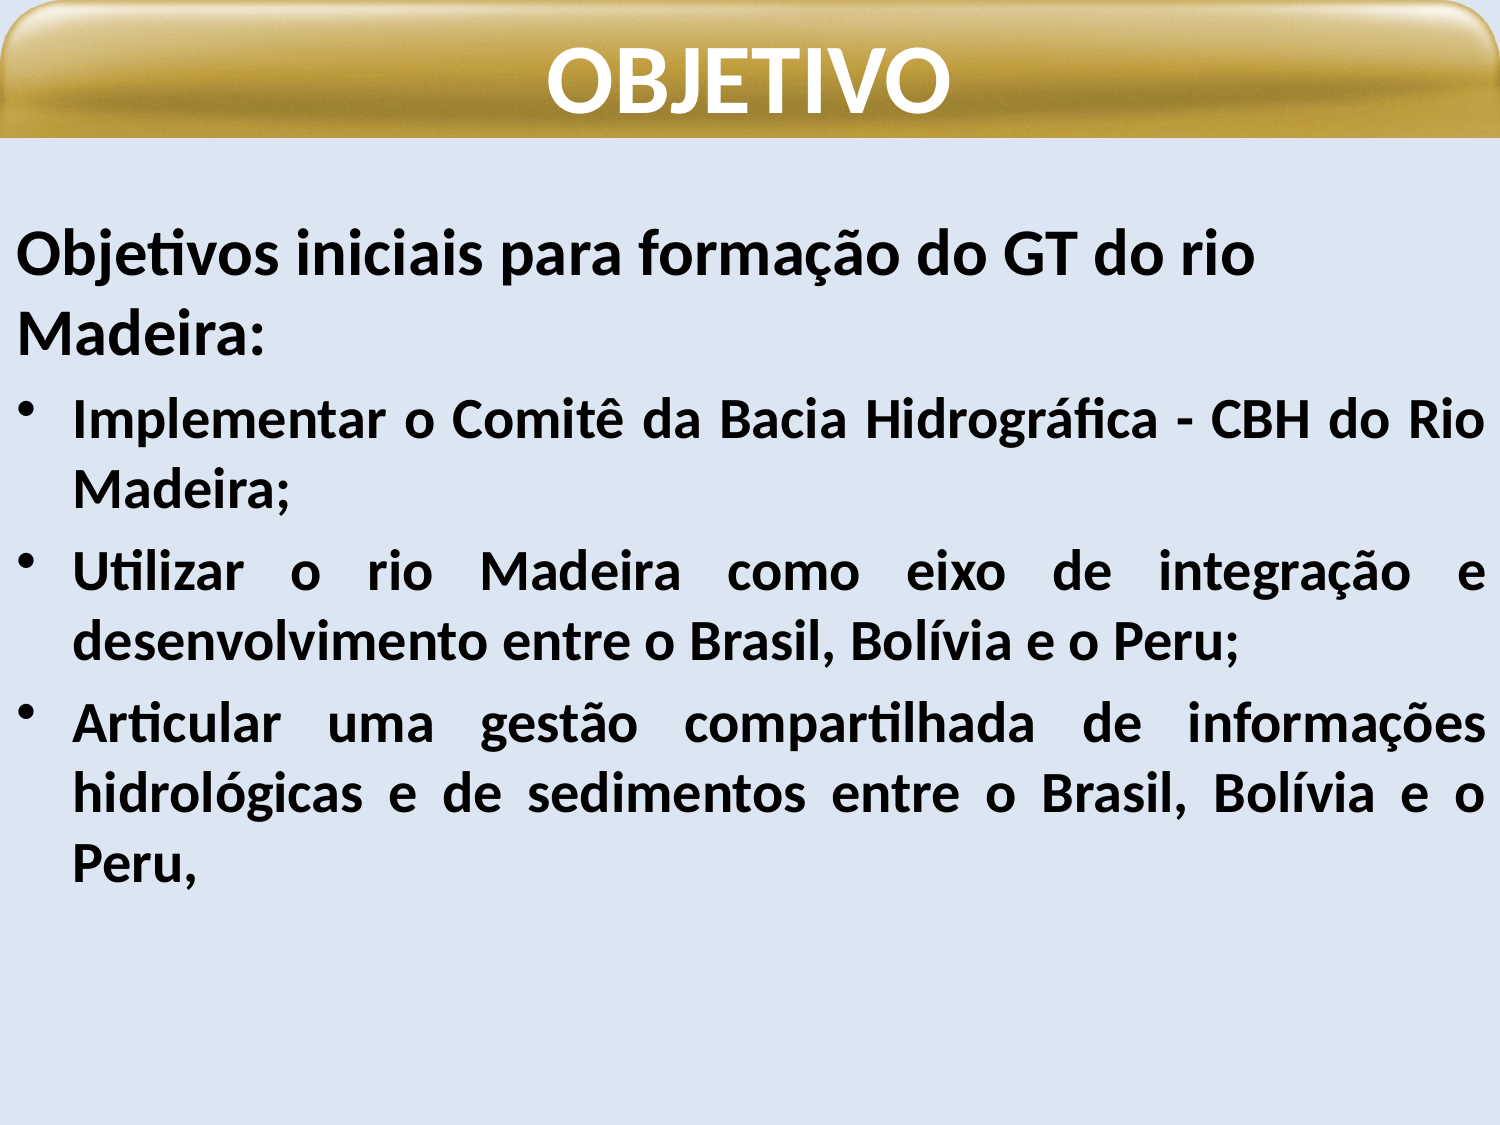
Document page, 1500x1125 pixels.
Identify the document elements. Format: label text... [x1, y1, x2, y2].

picture [0, 0, 1500, 138]
text_box Objetivos iniciais para formação do GT do rio Madeira: Implementar o Comitê da Bacia Hidrográfica - CBH do Rio Madeira; Utilizar o rio Madeira como eixo de integração e desenvolvimento entre o Brasil, Bolívia e o Peru; Articular uma gestão compartilhada de informações hidrológicas e de sedimentos entre o Brasil, Bolívia e o Peru, [1, 201, 1500, 858]
